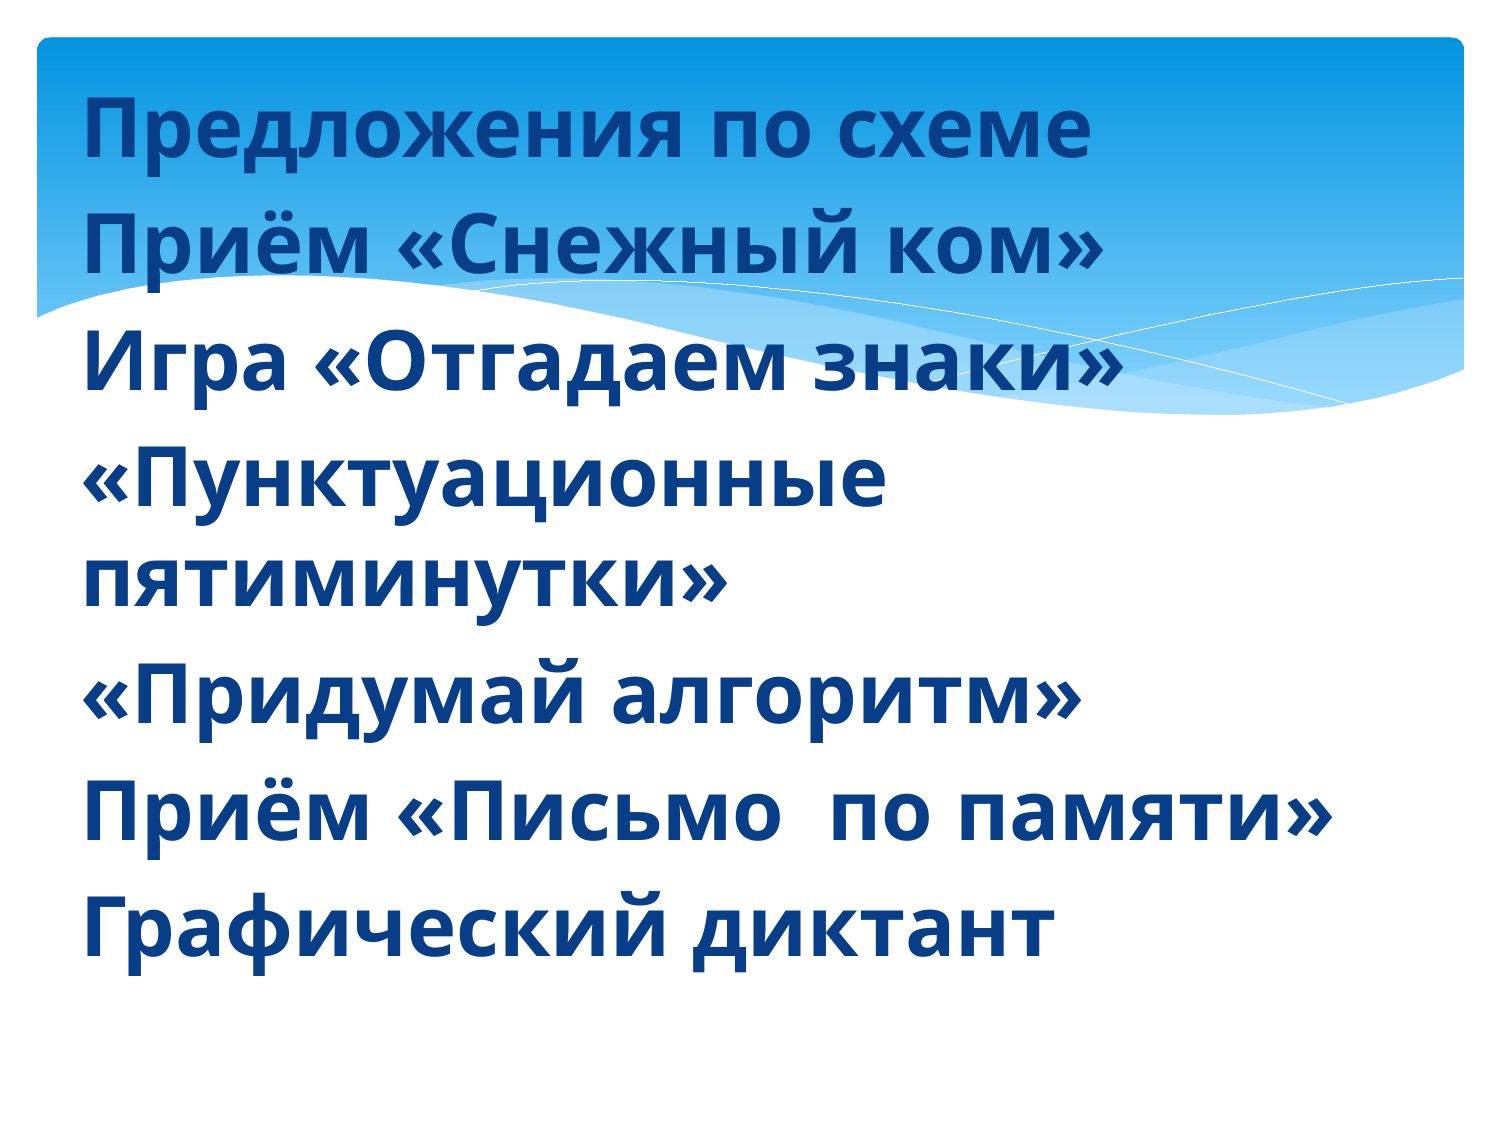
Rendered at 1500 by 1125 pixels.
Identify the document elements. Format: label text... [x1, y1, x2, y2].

list Предложения по схеме Приём «Снежный ком» Игра «Отгадаем знаки» «Пунктуационные пятиминутки» «Придумай алгоритм» Приём «Письмо по памяти» Графический диктант [64, 66, 1359, 1005]
